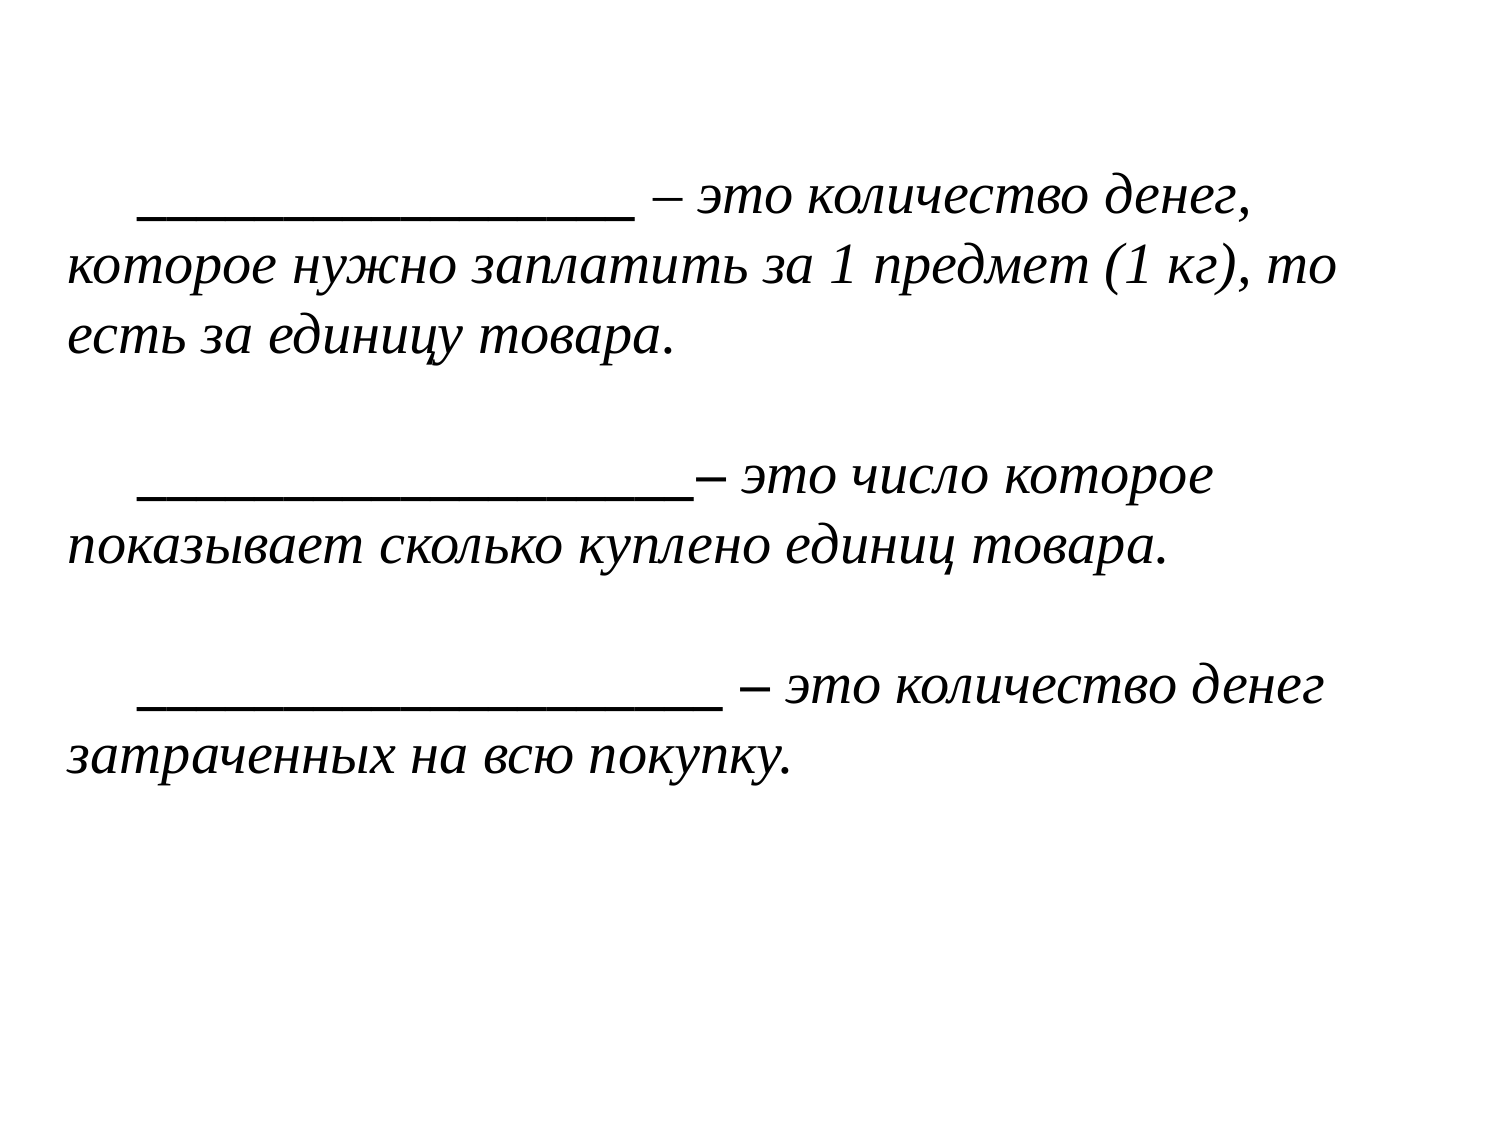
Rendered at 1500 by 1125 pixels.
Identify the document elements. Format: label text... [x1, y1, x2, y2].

text_box _________________ – это количество денег, которое нужно заплатить за 1 предмет (1 кг), то есть за единицу товара. ___________________– это число которое показывает сколько куплено единиц товара. ____________________ – это количество денег затраченных на всю покупку. [53, 78, 1412, 908]
